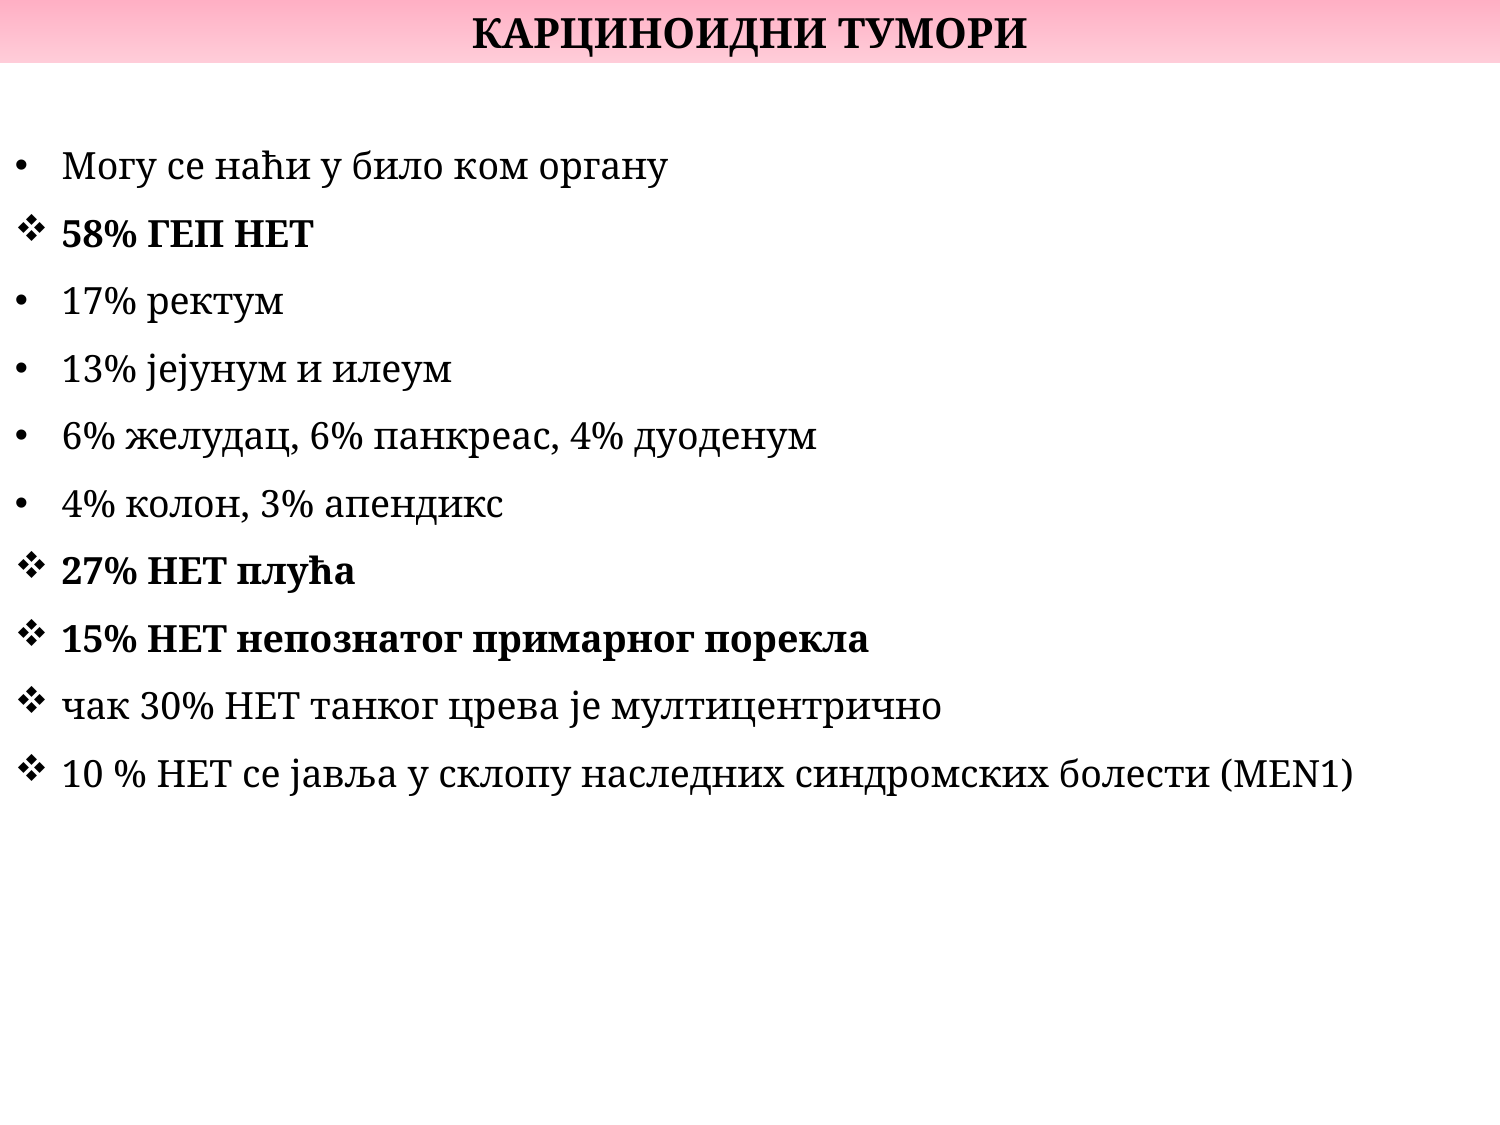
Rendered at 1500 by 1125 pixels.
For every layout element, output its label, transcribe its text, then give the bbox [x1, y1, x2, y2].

text_box Могу се наћи у било ком органу 58% ГЕП НЕТ 17% ректум 13% јејунум и илеум 6% желудац, 6% панкреас, 4% дуоденум 4% колон, 3% апендикс 27% НЕТ плућа 15% НЕТ непознатог примарног порекла чак 30% НЕТ танког црева је мултицентрично 10 % НЕТ се јавља у склопу наследних синдромских болести (MEN1) [0, 112, 1475, 803]
text_box КАРЦИНОИДНИ ТУМОРИ [0, 0, 1500, 63]
